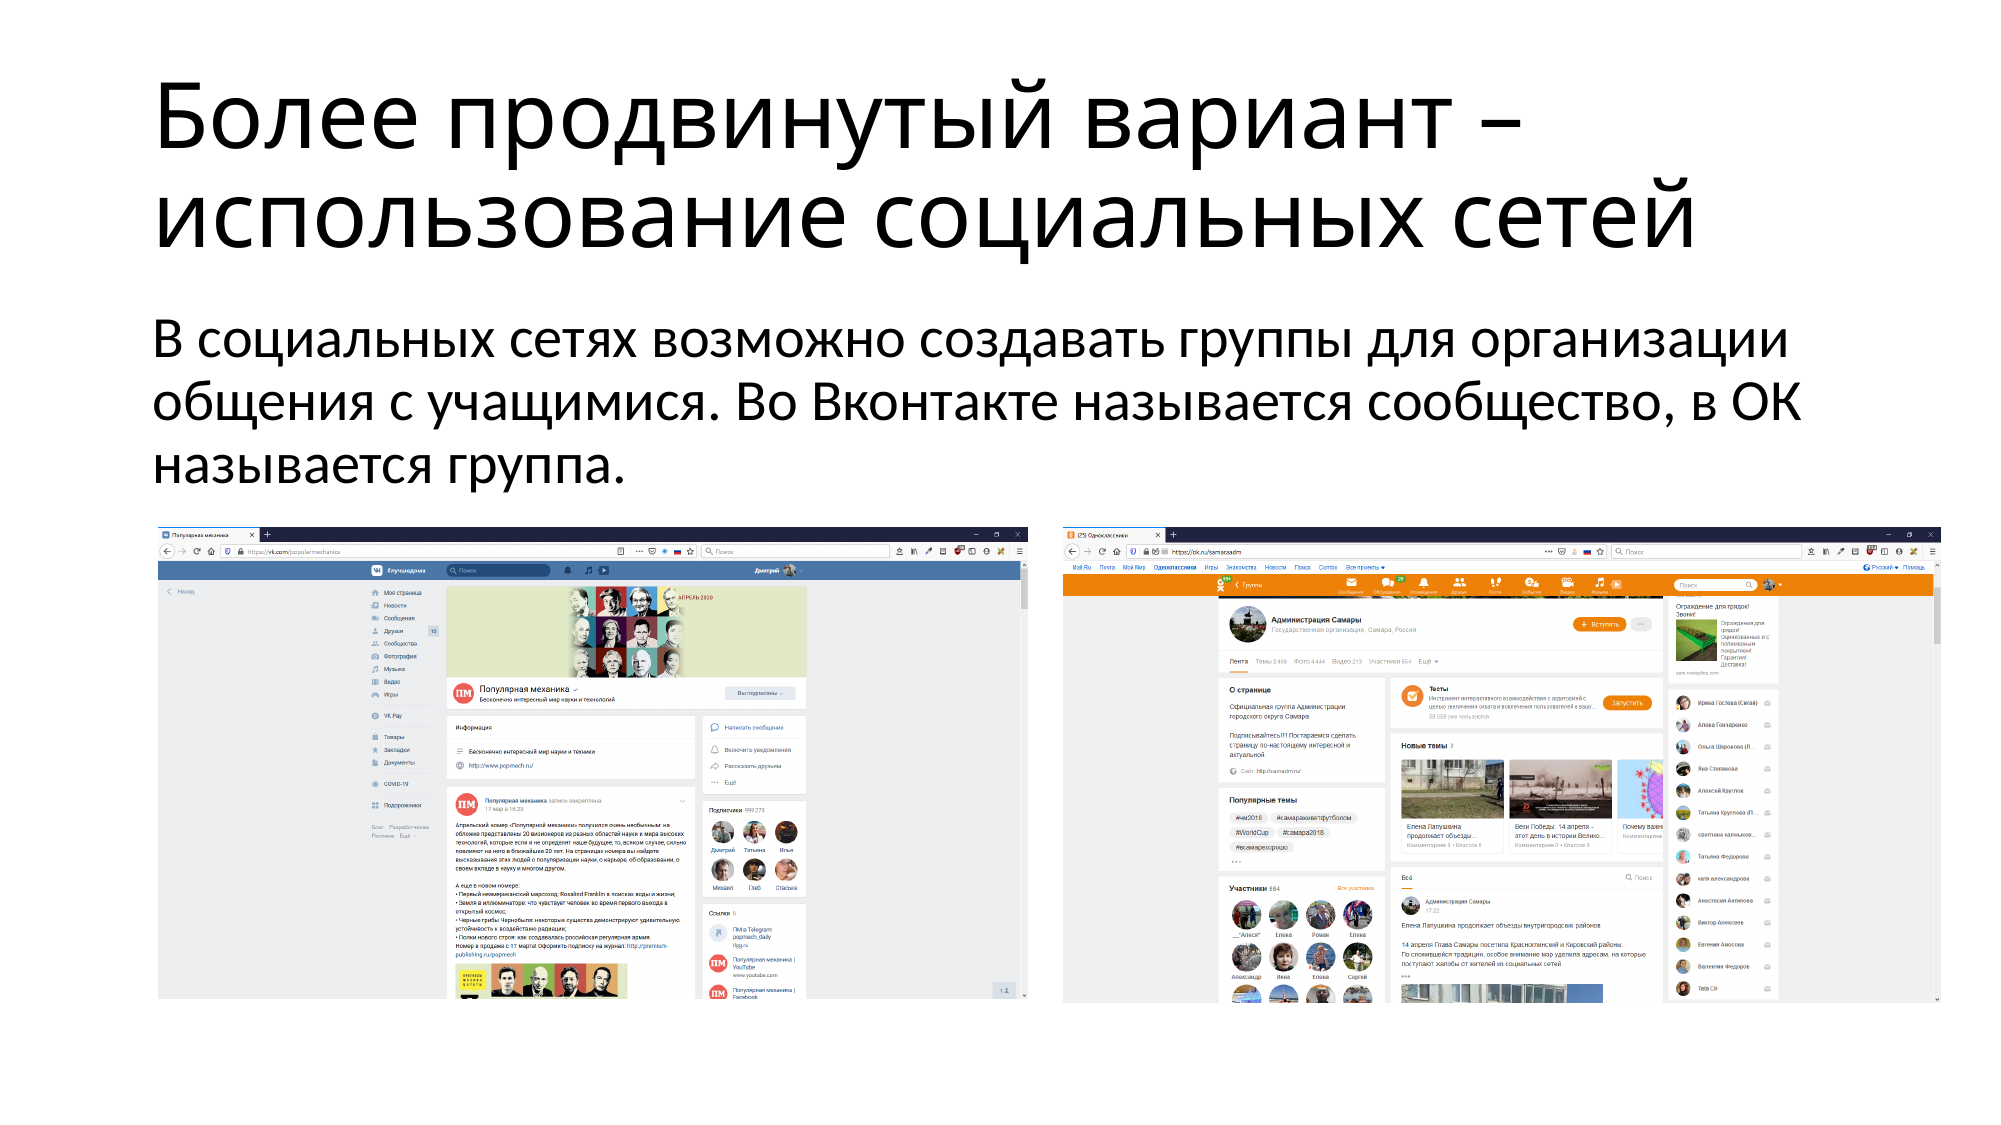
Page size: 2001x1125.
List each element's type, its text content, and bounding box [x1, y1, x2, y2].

picture [1063, 527, 1941, 1003]
picture [158, 527, 1028, 999]
list В социальных сетях возможно создавать группы для организации общения с учащимися. Во Вконтакте называется сообщество, в ОК называется группа. [137, 299, 1863, 1014]
title Более продвинутый вариант – использование социальных сетей [137, 59, 1863, 278]
